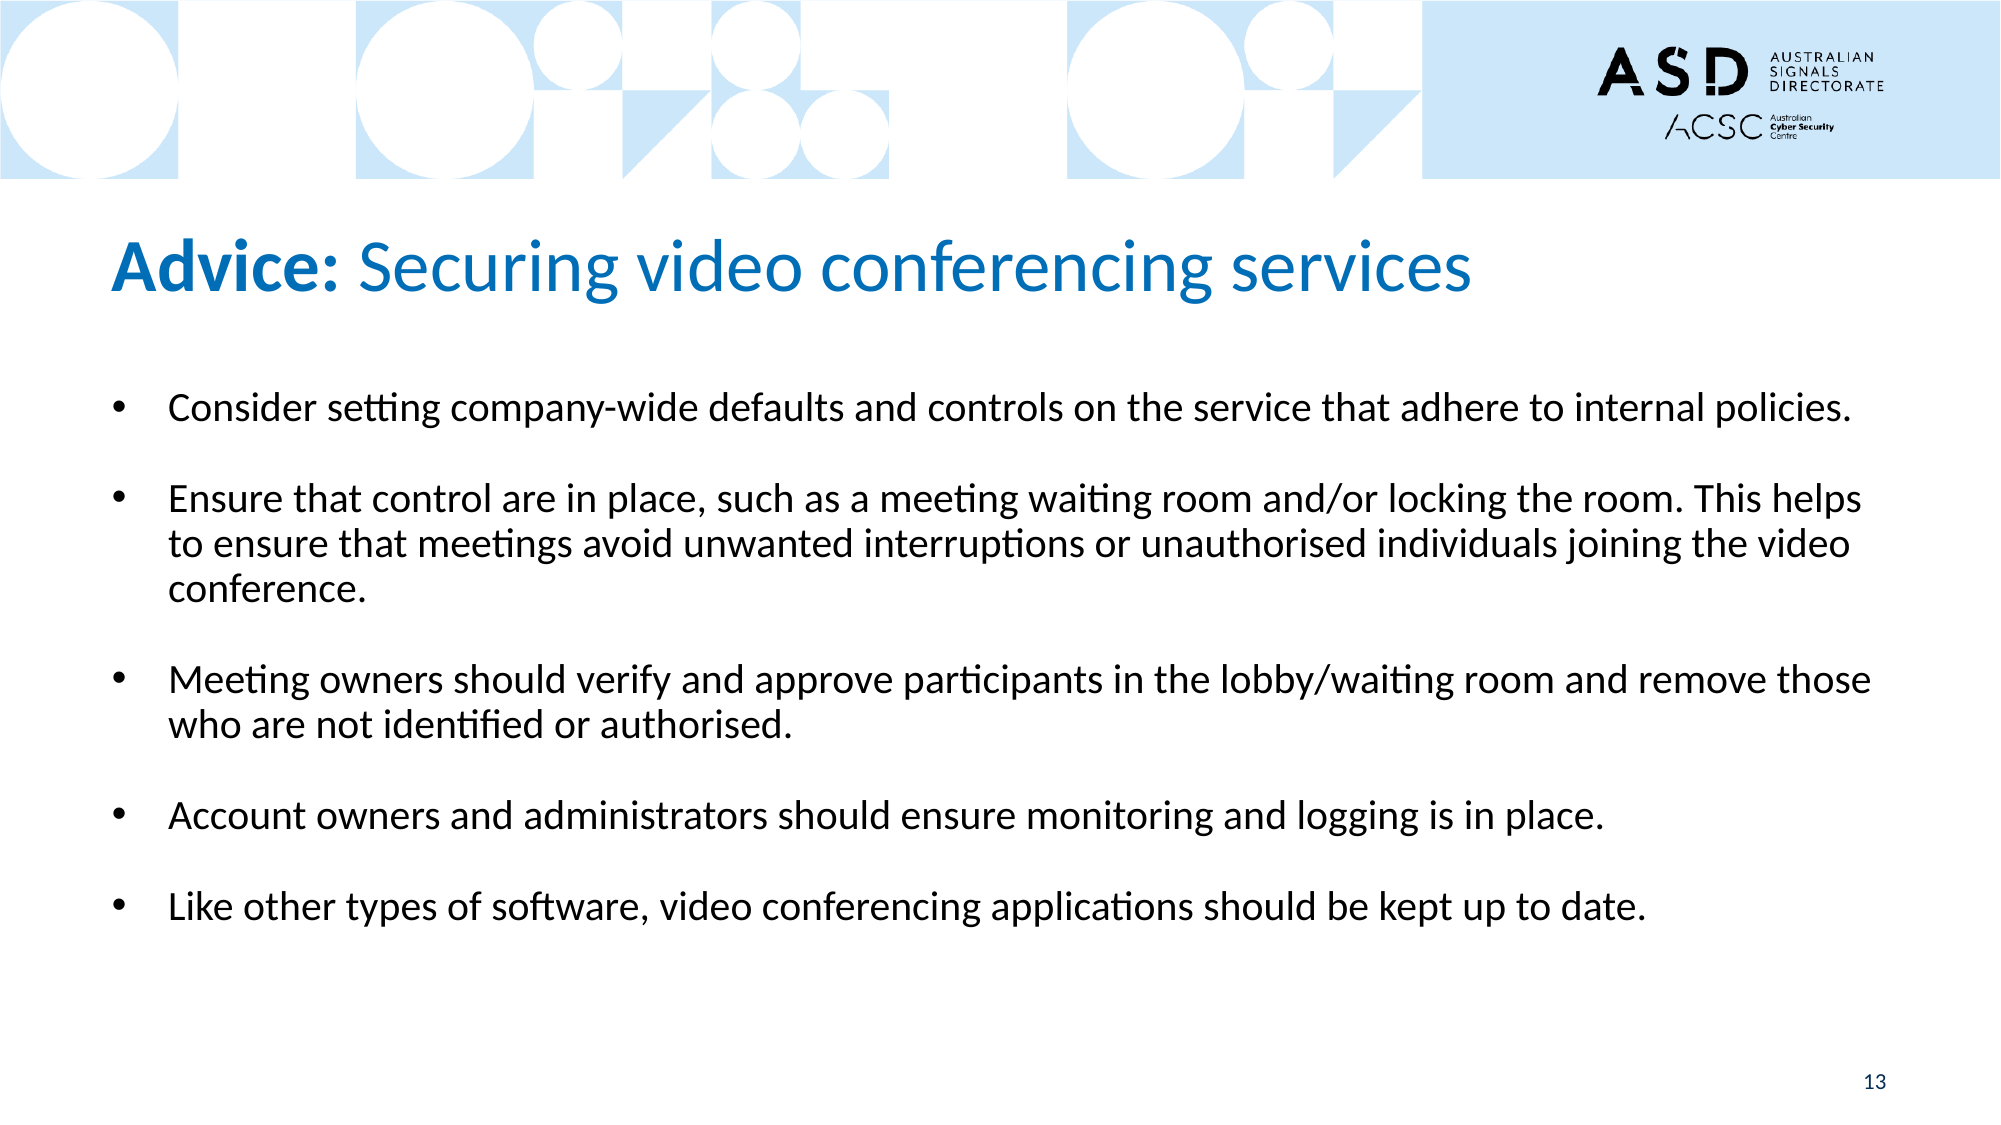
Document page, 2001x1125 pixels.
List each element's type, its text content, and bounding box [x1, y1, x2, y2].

title Advice: Securing video conferencing services [96, 207, 1902, 328]
slide_number 13 [1799, 1050, 1902, 1111]
picture [0, 0, 2001, 179]
list Consider setting company-wide defaults and controls on the service that adhere to internal policies. Ensure that control are in place, such as a meeting waiting room and/or locking the room. This helps to ensure that meetings avoid unwanted interruptions or unauthorised individuals joining the video conference. Meeting owners should verify and approve participants in the lobby/waiting room and remove those who are not identified or authorised. Account owners and administrators should ensure monitoring and logging is in place. Like other types of software, video conferencing applications should be kept up to date. [96, 378, 1902, 1007]
